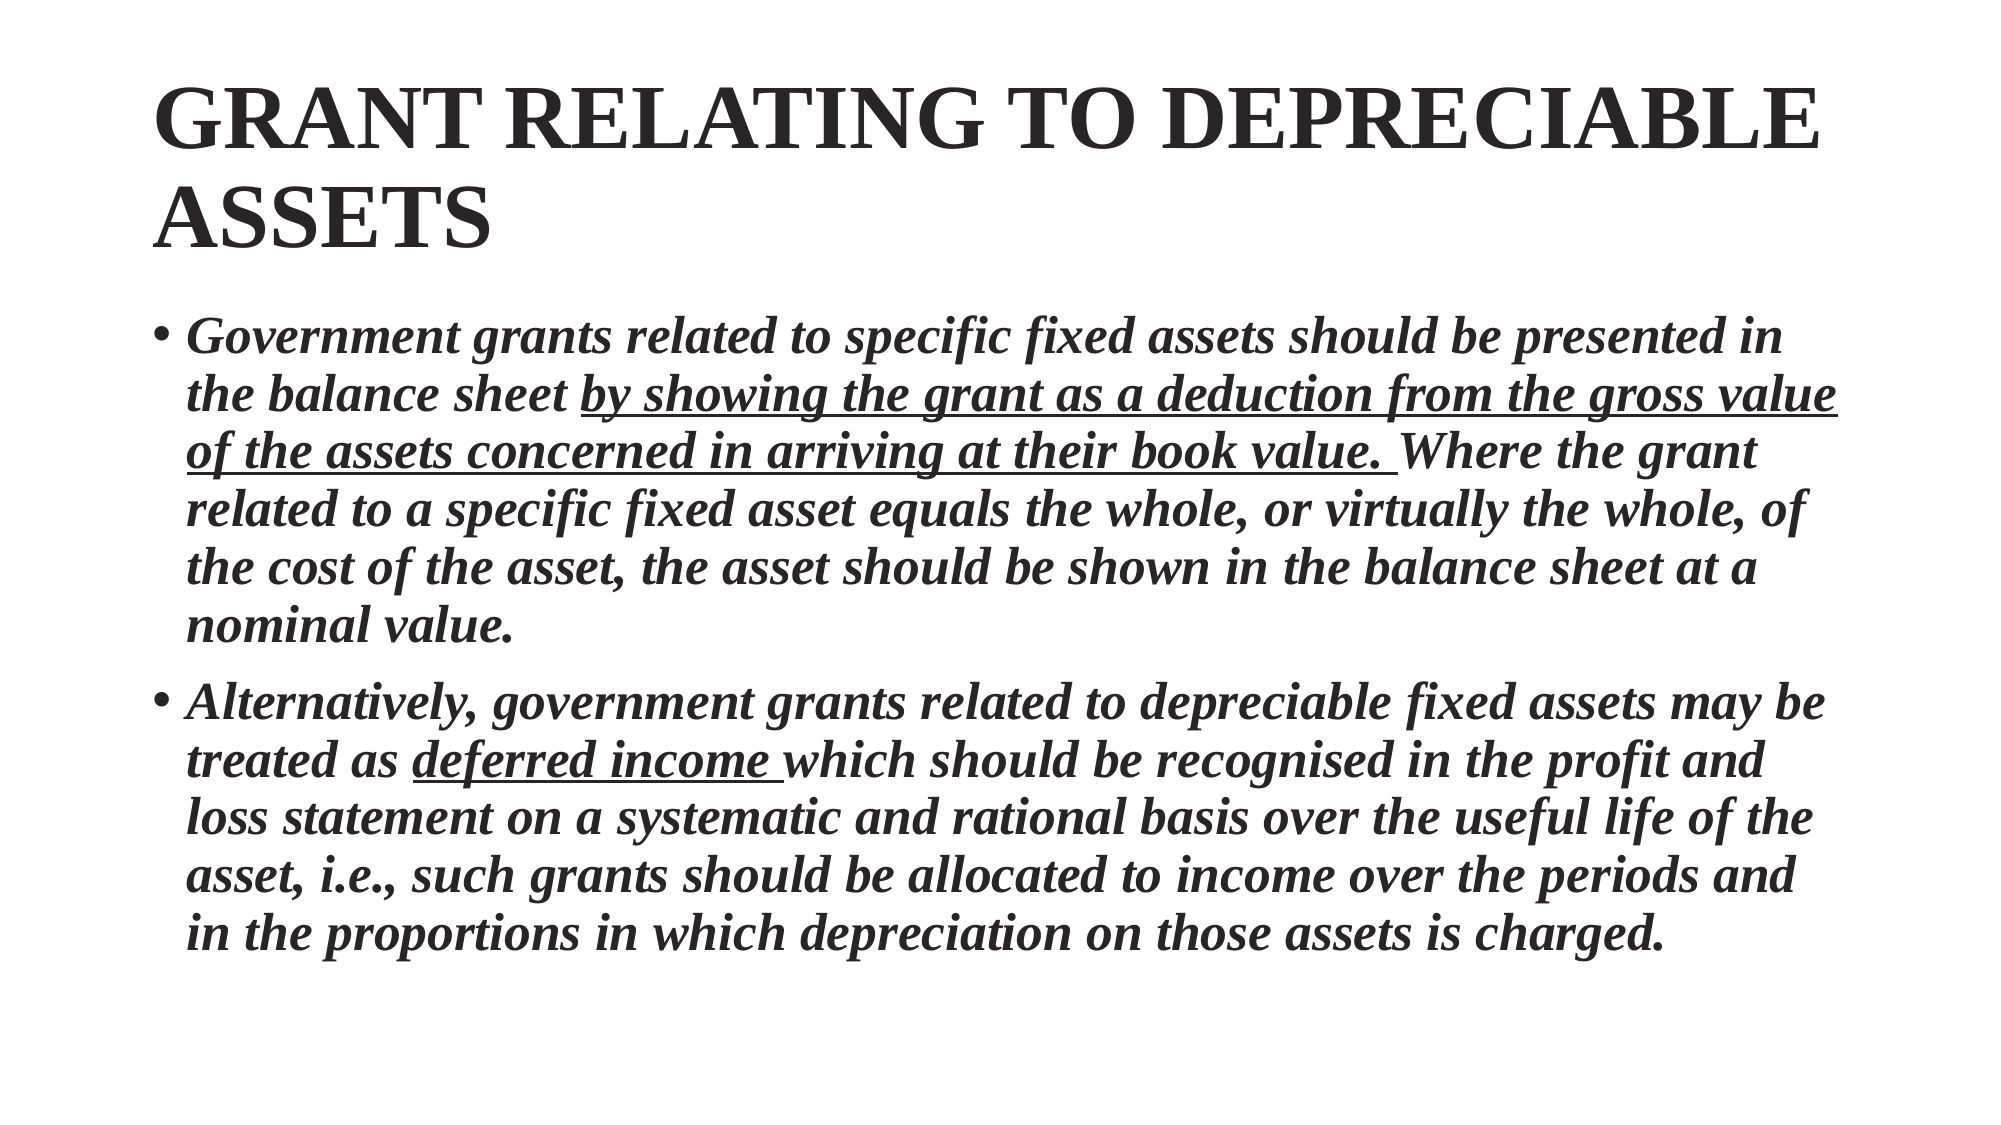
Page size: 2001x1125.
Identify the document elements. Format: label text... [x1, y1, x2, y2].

title GRANT RELATING TO DEPRECIABLE ASSETS [137, 59, 1863, 278]
list Government grants related to specific fixed assets should be presented in the balance sheet by showing the grant as a deduction from the gross value of the assets concerned in arriving at their book value. Where the grant related to a specific fixed asset equals the whole, or virtually the whole, of the cost of the asset, the asset should be shown in the balance sheet at a nominal value. Alternatively, government grants related to depreciable fixed assets may be treated as deferred income which should be recognised in the profit and loss statement on a systematic and rational basis over the useful life of the asset, i.e., such grants should be allocated to income over the periods and in the proportions in which depreciation on those assets is charged. [137, 299, 1863, 1014]
